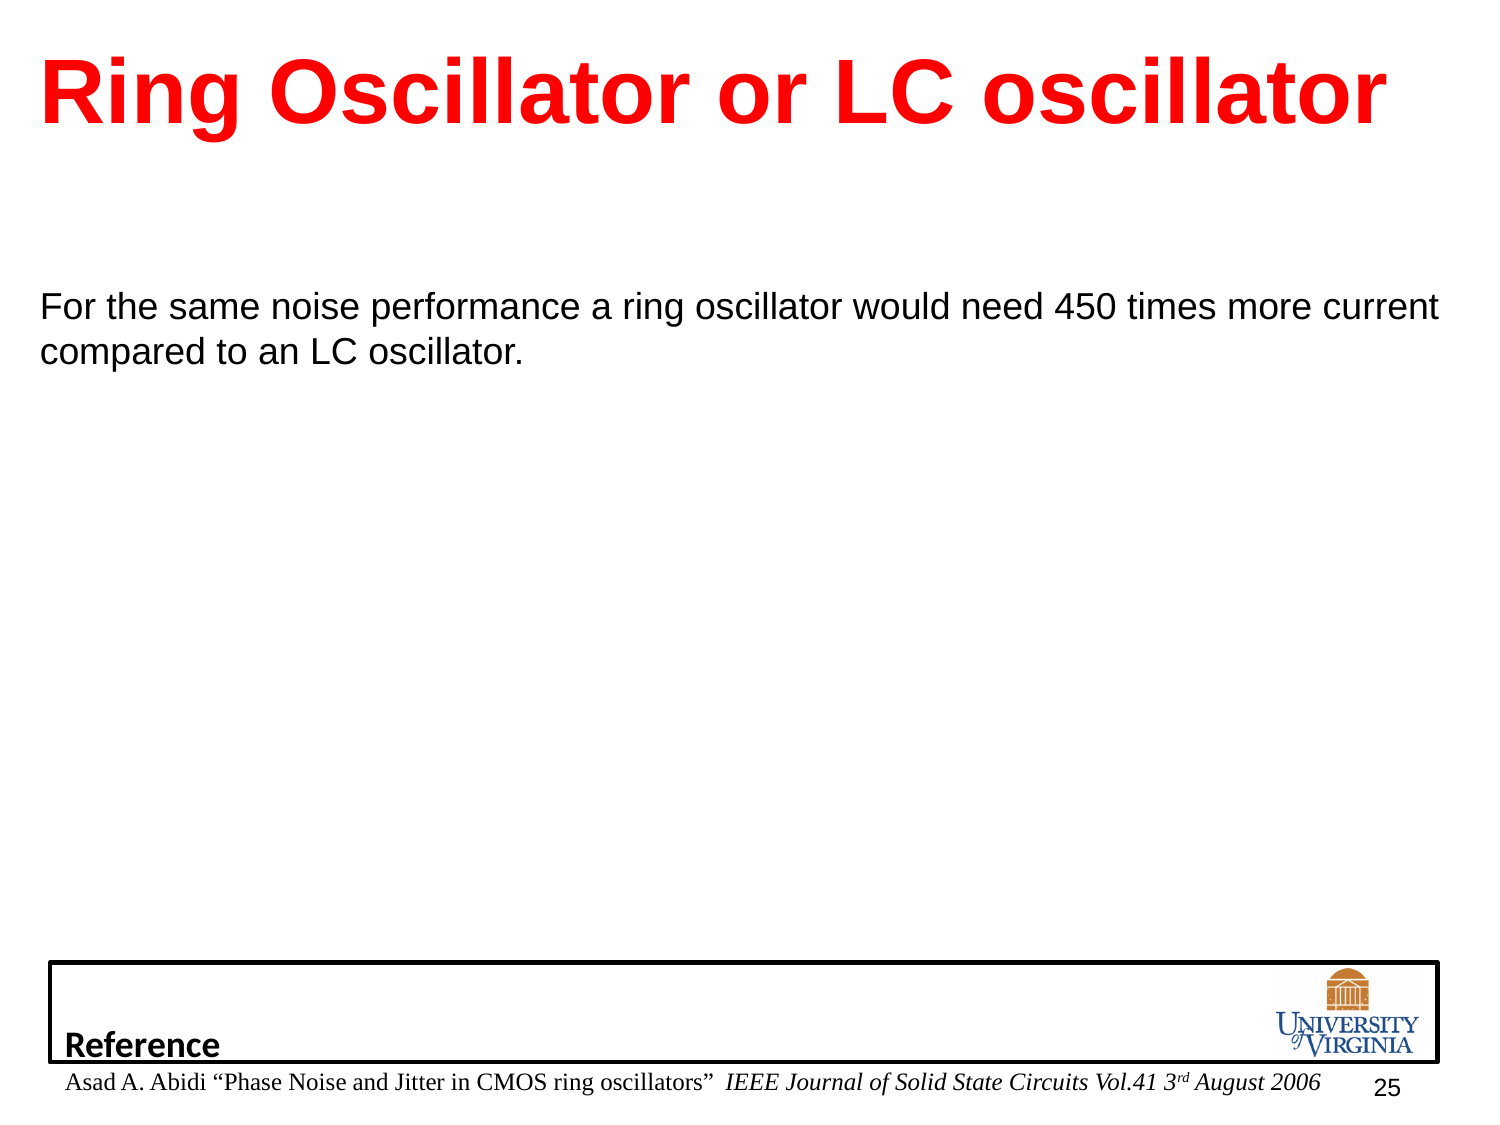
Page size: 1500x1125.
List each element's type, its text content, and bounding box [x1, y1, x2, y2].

text_box Ring Oscillator or LC oscillator [24, 24, 1500, 150]
picture [1276, 968, 1419, 1013]
text_box For the same noise performance a ring oscillator would need 450 times more current compared to an LC oscillator. [24, 274, 1475, 380]
text_box Reference Asad A. Abidi “Phase Noise and Jitter in CMOS ring oscillators” IEEE Journal of Solid State Circuits Vol.41 3rd August 2006 [50, 1013, 1450, 1103]
